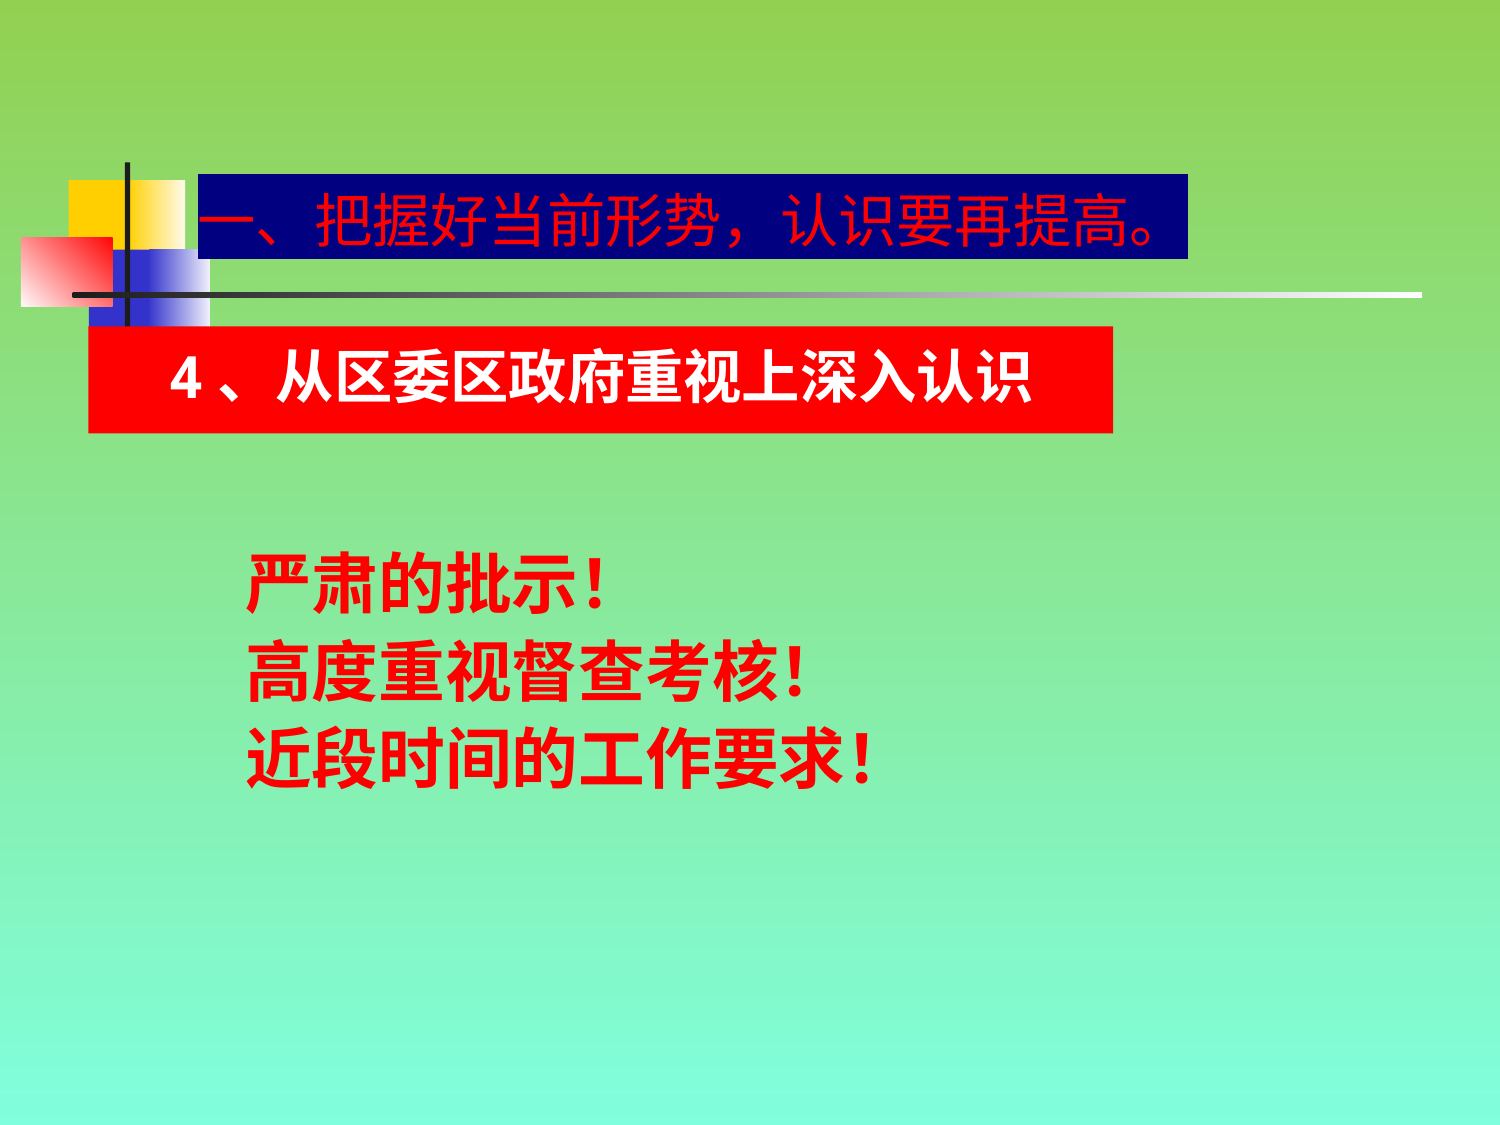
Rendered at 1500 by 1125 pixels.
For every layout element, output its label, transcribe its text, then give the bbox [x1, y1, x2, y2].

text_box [88, 326, 1114, 434]
text_box 一、把握好当前形势，认识要再提高。 [183, 184, 1258, 263]
text_box 严肃的批示！ 高度重视督查考核！ 近段时间的工作要求！ [230, 527, 1022, 805]
text_box [454, 716, 1237, 848]
